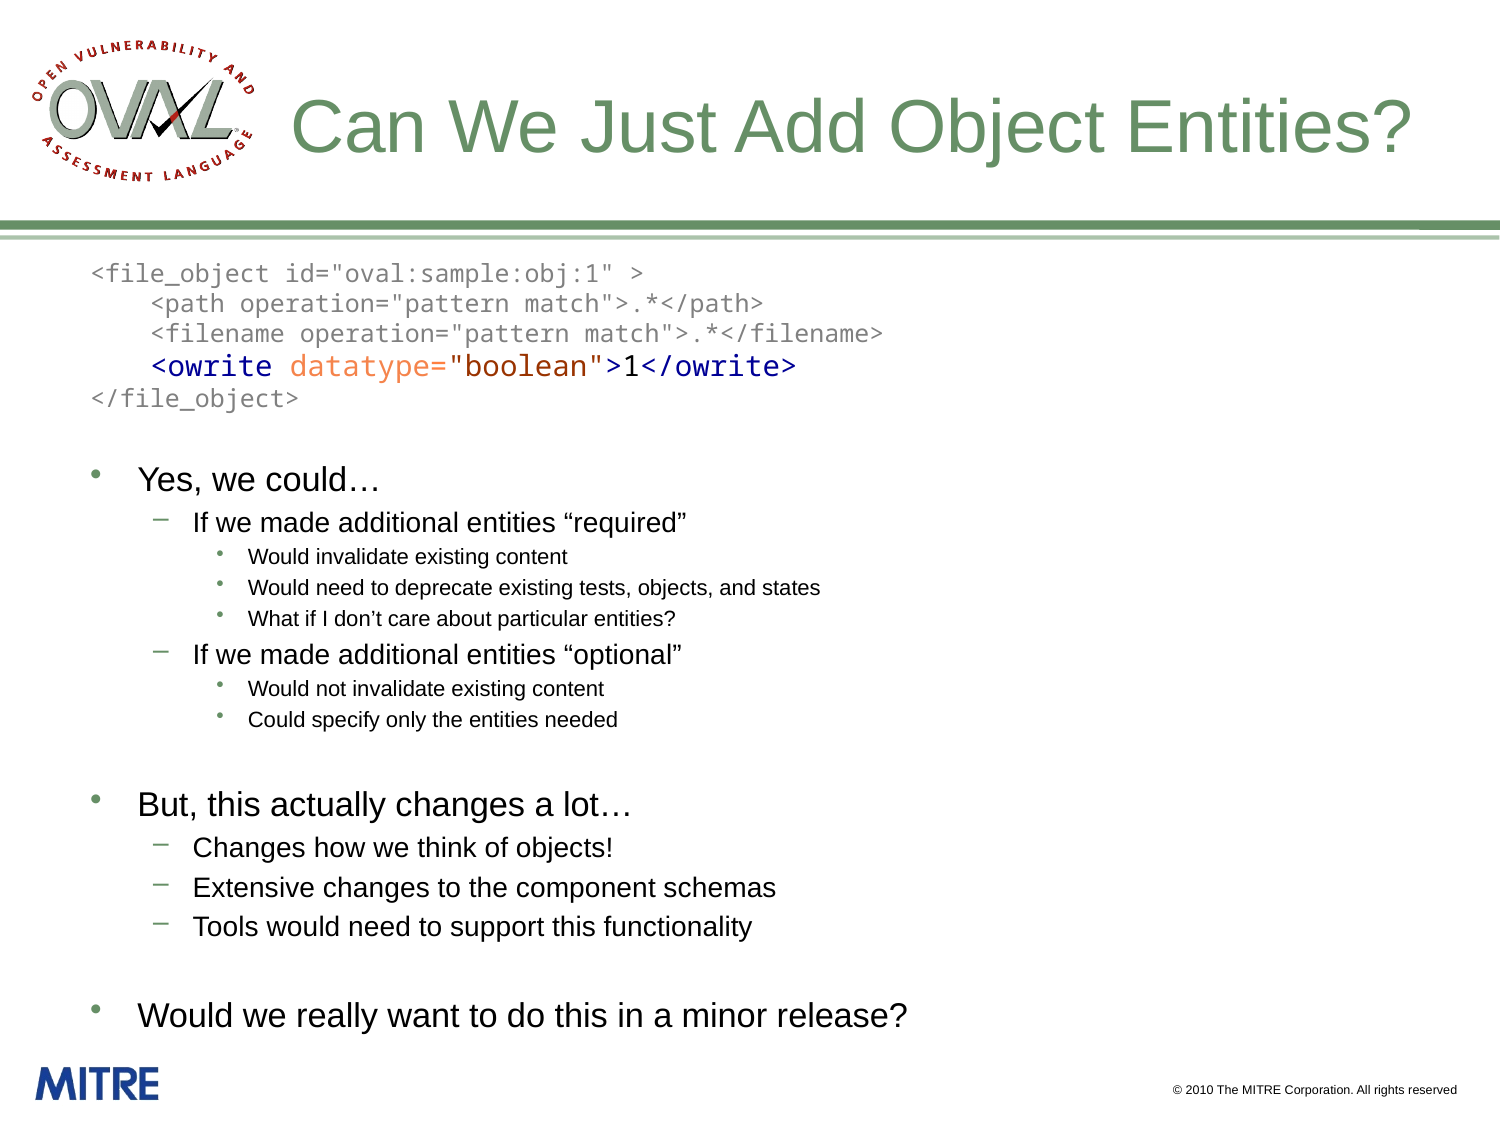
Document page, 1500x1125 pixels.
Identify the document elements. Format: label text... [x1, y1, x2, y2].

picture [0, 0, 313, 238]
text_box <file_object id="oval:sample:obj:1" > <path operation="pattern match">.*</path> <filename operation="pattern match">.*</filename> <owrite datatype="boolean">1</owrite> </file_object> [75, 249, 938, 438]
picture [30, 1064, 163, 1106]
title Can We Just Add Object Entities? [274, 44, 1438, 201]
list Yes, we could… If we made additional entities “required” Would invalidate existing content Would need to deprecate existing tests, objects, and states What if I don’t care about particular entities? If we made additional entities “optional” Would not invalidate existing content Could specify only the entities needed But, this actually changes a lot… Changes how we think of objects! Extensive changes to the component schemas Tools would need to support this functionality Would we really want to do this in a minor release? [74, 449, 1426, 1051]
